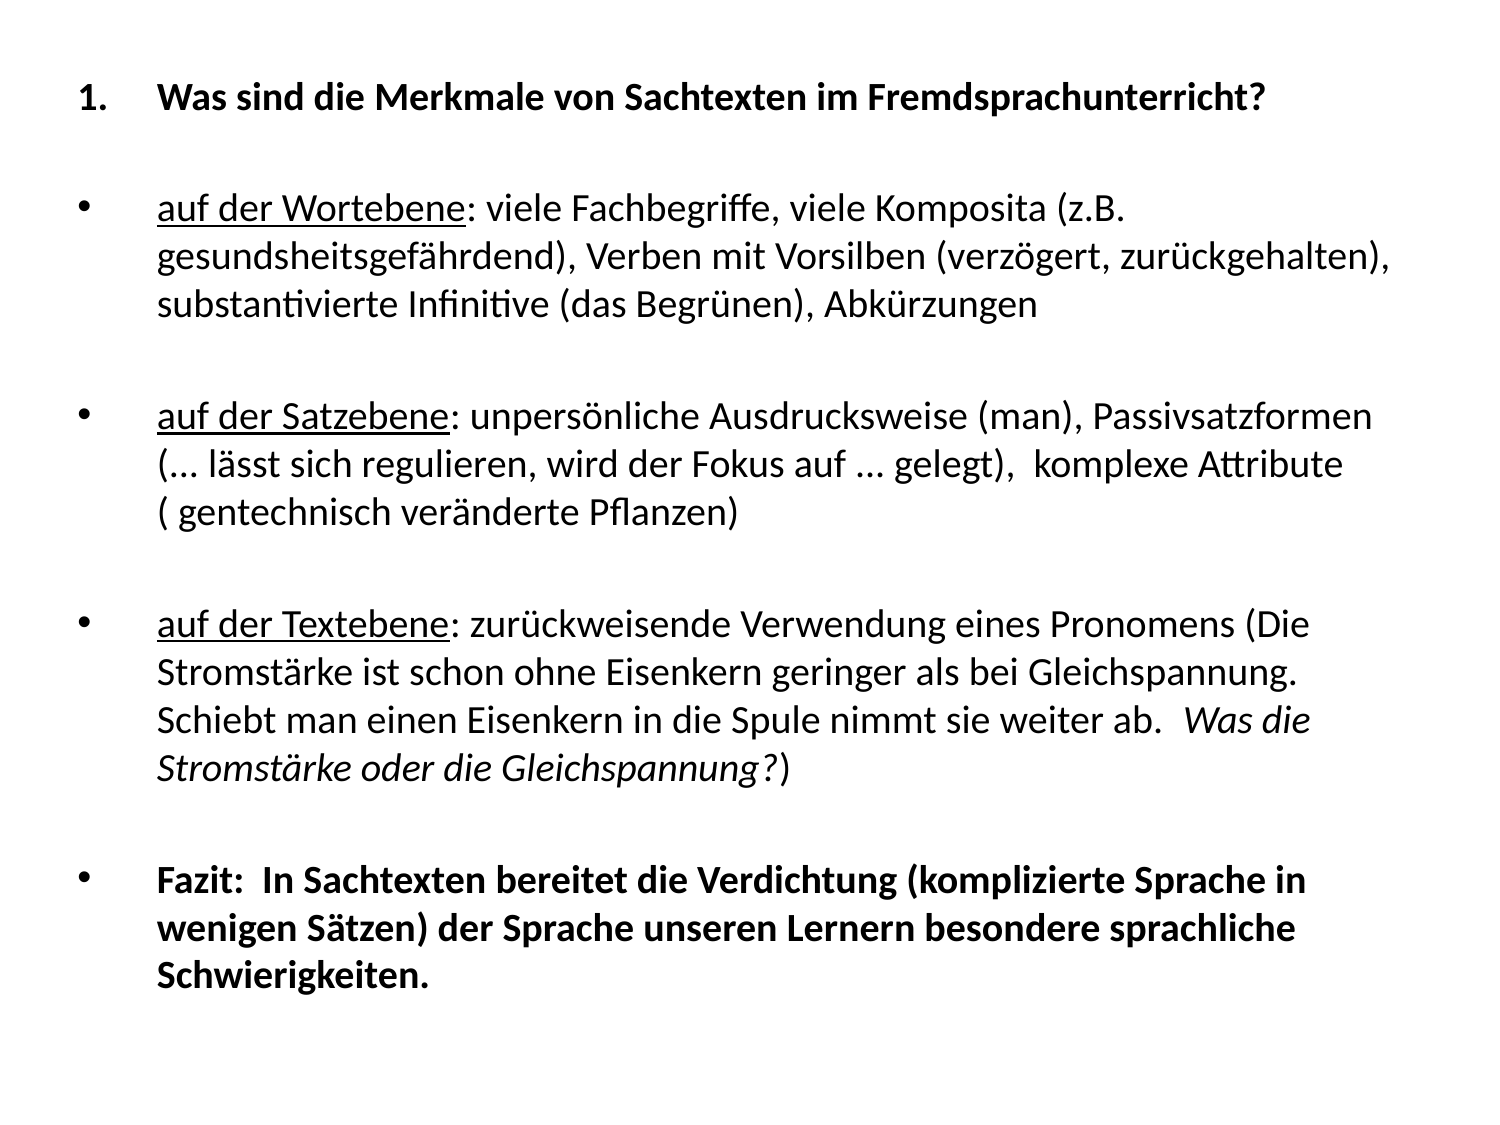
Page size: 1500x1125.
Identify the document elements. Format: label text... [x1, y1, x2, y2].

list Was sind die Merkmale von Sachtexten im Fremdsprachunterricht? auf der Wortebene: viele Fachbegriffe, viele Komposita (z.B. gesundsheitsgefährdend), Verben mit Vorsilben (verzögert, zurückgehalten), substantivierte Infinitive (das Begrünen), Abkürzungen auf der Satzebene: unpersönliche Ausdrucksweise (man), Passivsatzformen (... lässt sich regulieren, wird der Fokus auf ... gelegt), komplexe Attribute ( gentechnisch veränderte Pflanzen) auf der Textebene: zurückweisende Verwendung eines Pronomens (Die Stromstärke ist schon ohne Eisenkern geringer als bei Gleichspannung. Schiebt man einen Eisenkern in die Spule nimmt sie weiter ab. Was die Stromstärke oder die Gleichspannung?) Fazit: In Sachtexten bereitet die Verdichtung (komplizierte Sprache in wenigen Sätzen) der Sprache unseren Lernern besondere sprachliche Schwierigkeiten. [62, 62, 1425, 1005]
